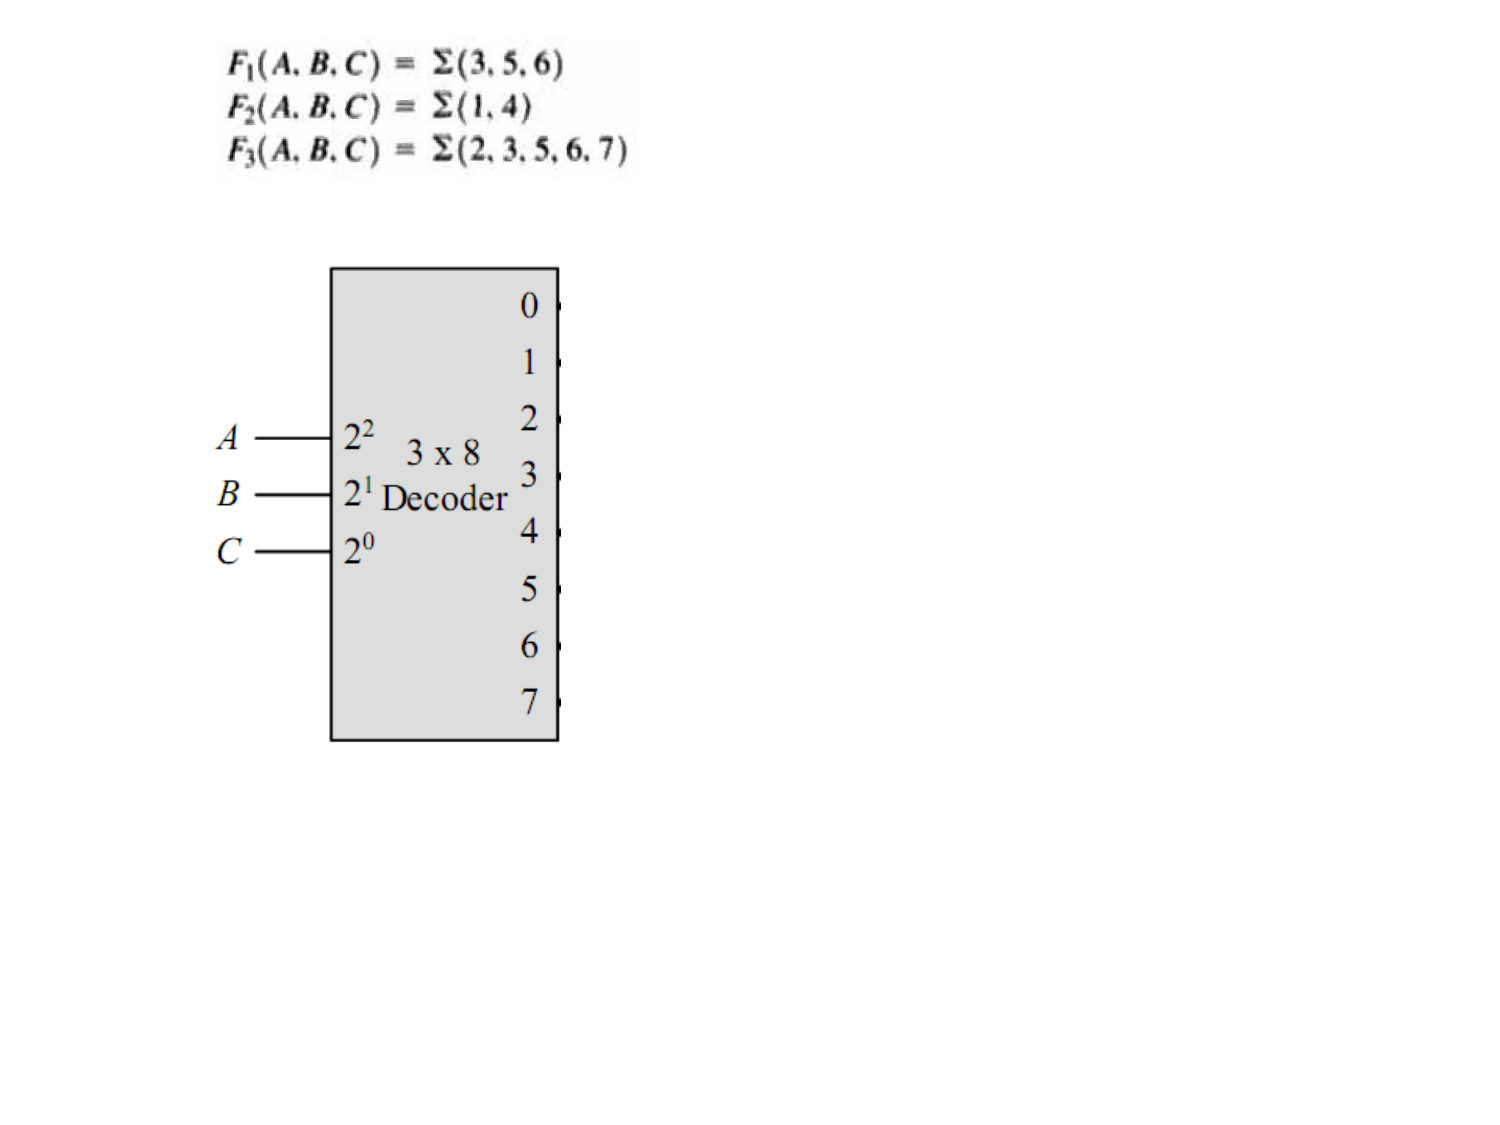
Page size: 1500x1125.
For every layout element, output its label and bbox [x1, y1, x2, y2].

picture [212, 37, 638, 181]
picture [199, 224, 562, 765]
